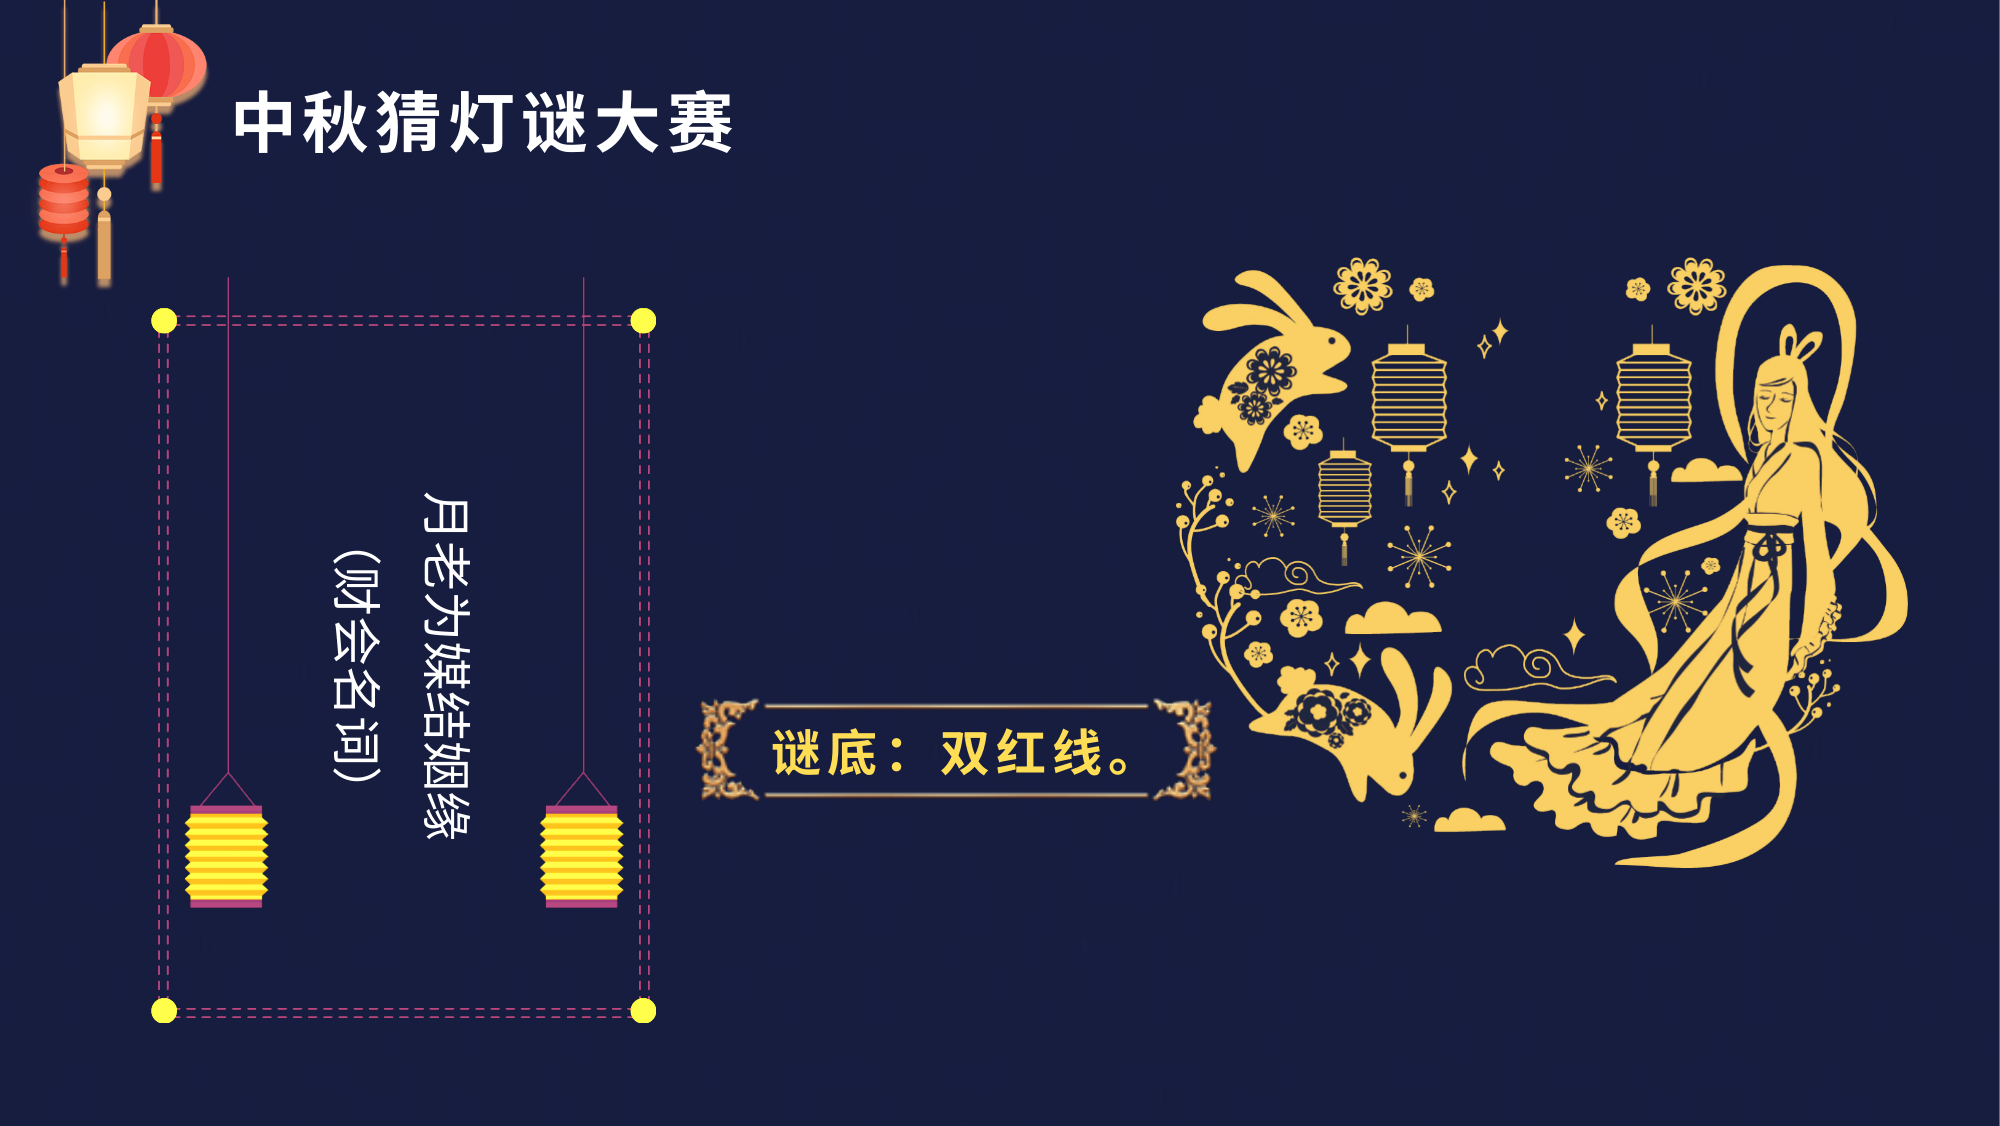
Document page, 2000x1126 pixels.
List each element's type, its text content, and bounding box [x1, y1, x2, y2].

picture [0, 0, 2000, 1126]
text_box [151, 277, 656, 1023]
text_box 中秋猜灯谜大赛 [217, 72, 1000, 168]
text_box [666, 665, 1176, 841]
